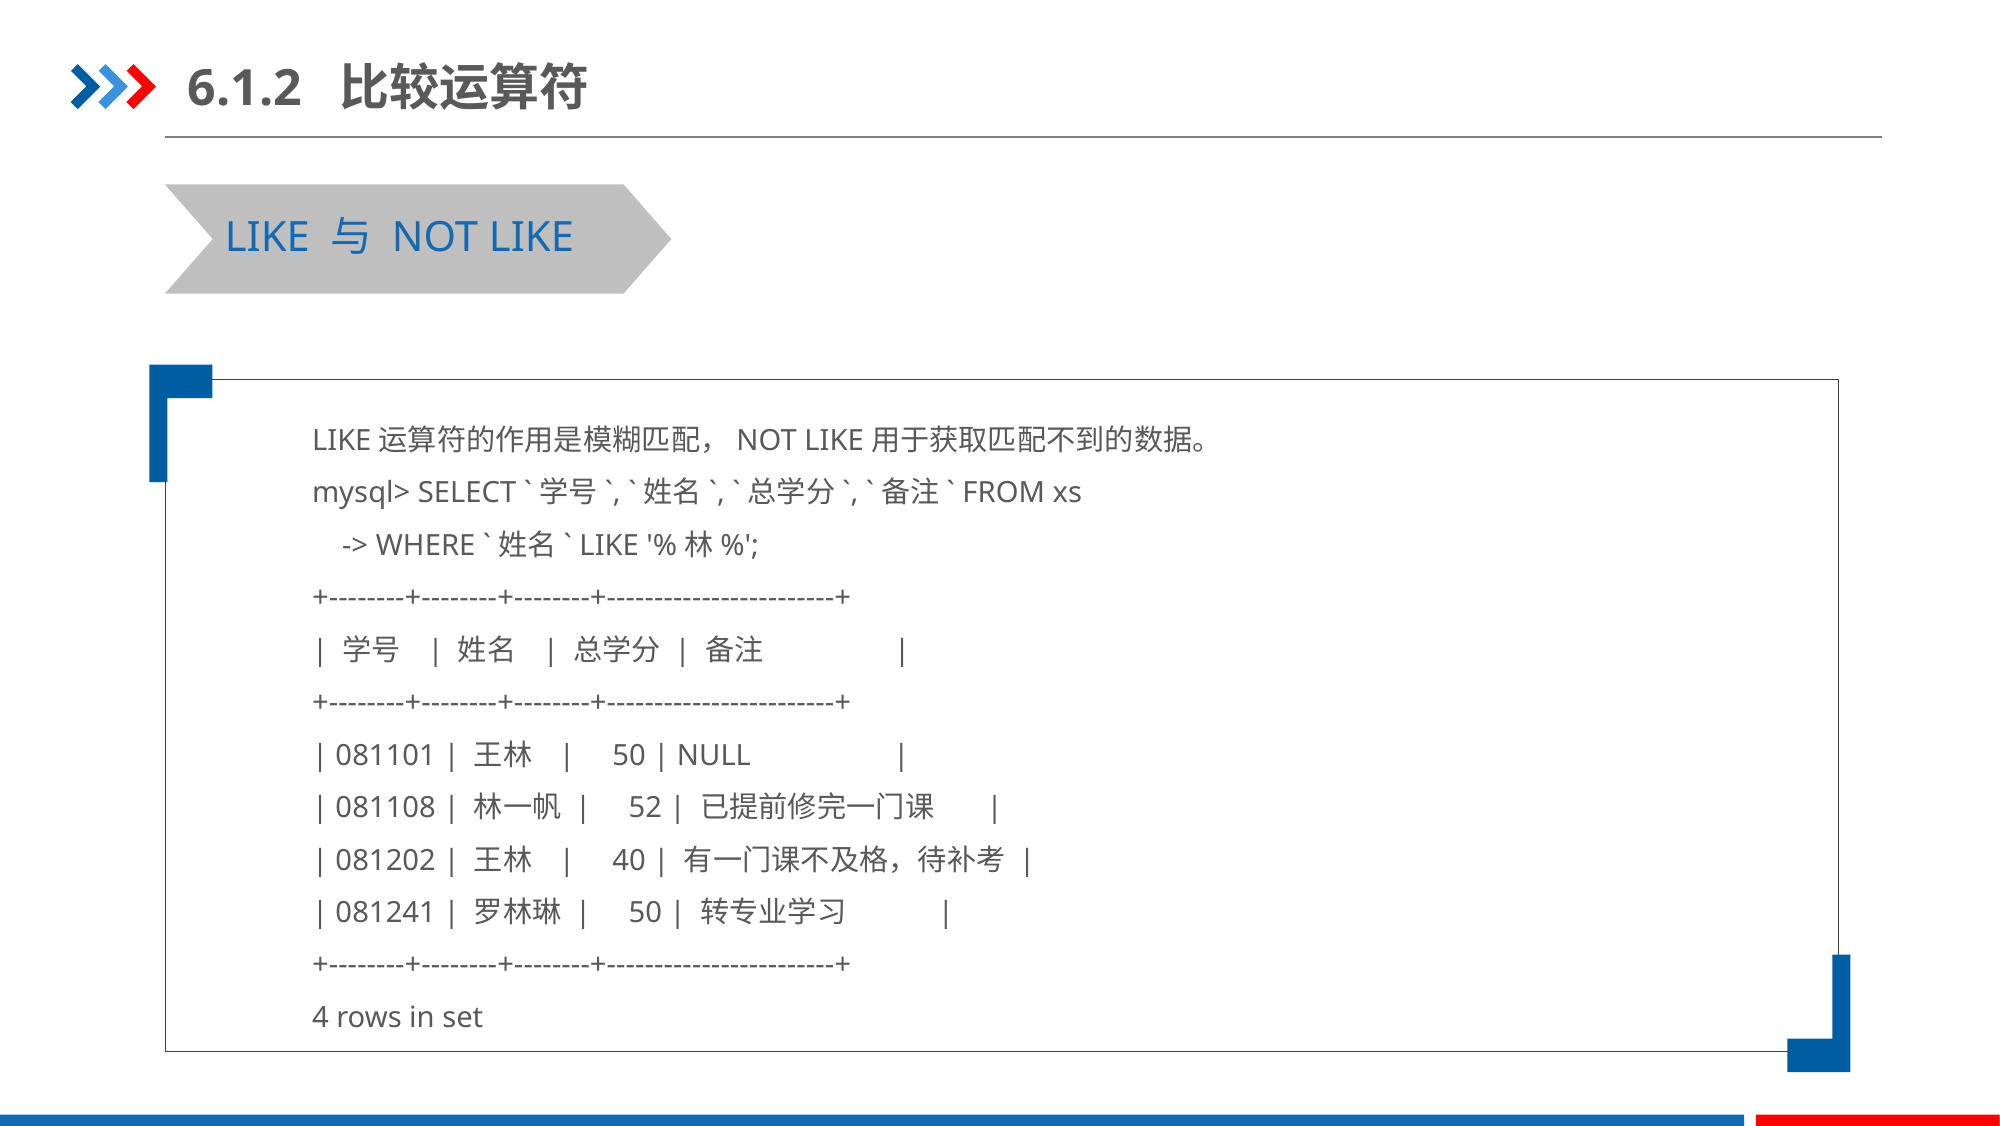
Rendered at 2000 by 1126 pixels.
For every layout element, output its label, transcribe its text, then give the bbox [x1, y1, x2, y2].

text_box [147, 363, 215, 484]
text_box 6.1.2 比较运算符 [187, 43, 827, 127]
text_box [1785, 953, 1852, 1074]
text_box [164, 184, 672, 294]
text_box LIKE 与 NOT LIKE [210, 202, 589, 267]
text_box [163, 378, 1841, 1053]
